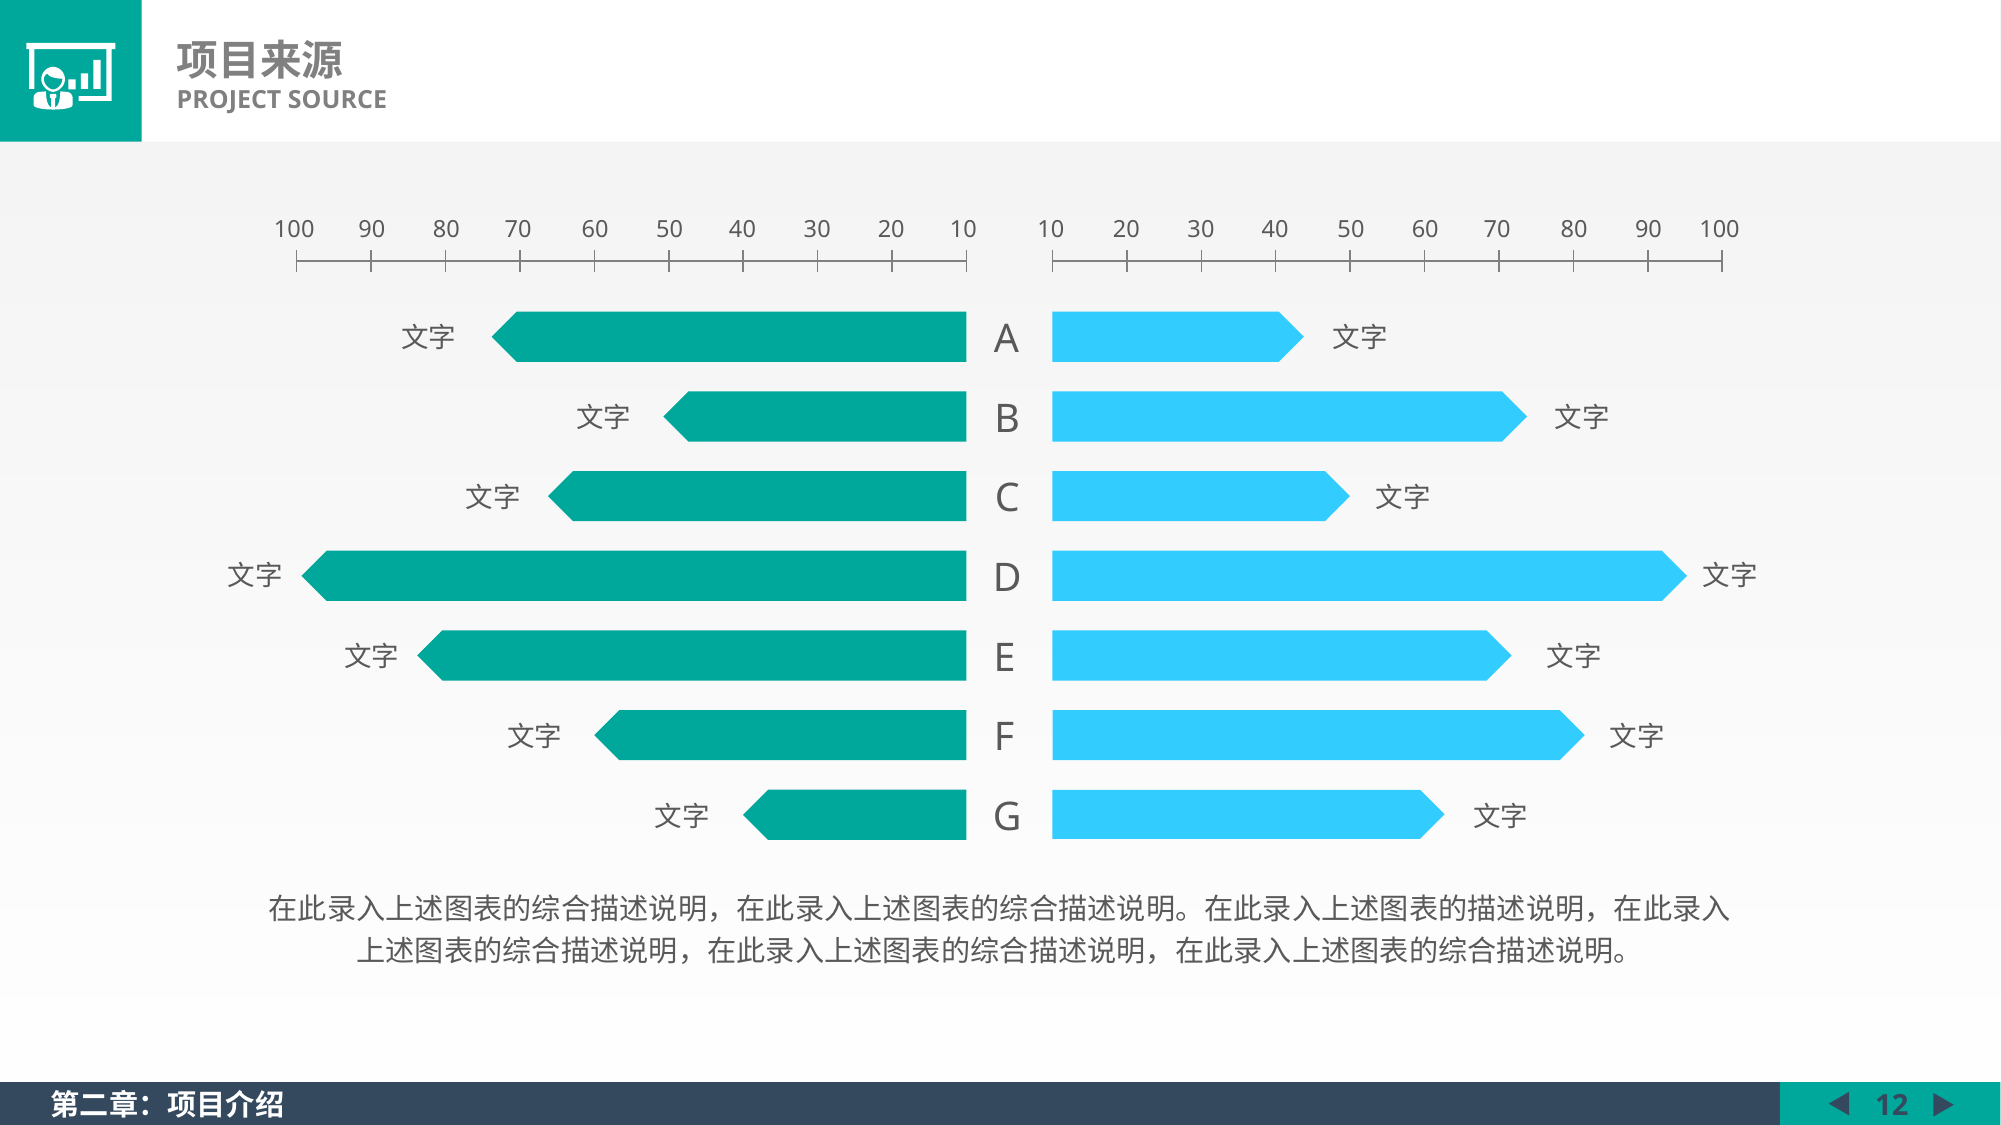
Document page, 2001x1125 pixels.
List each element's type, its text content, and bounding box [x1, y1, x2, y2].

text_box 文字 [1595, 711, 1680, 760]
text_box [144, 0, 2001, 144]
text_box 文字 [1361, 472, 1446, 521]
text_box A [978, 305, 1034, 368]
text_box 项目来源 PROJECT SOURCE [161, 59, 859, 138]
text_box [1052, 249, 1723, 273]
text_box 12 [1779, 1078, 2001, 1125]
text_box 文字 [492, 711, 578, 760]
text_box 100 [259, 206, 330, 250]
text_box [489, 309, 969, 364]
text_box 50 [1322, 206, 1380, 248]
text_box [296, 249, 967, 273]
text_box [33, 91, 73, 110]
text_box 文字 [1539, 392, 1625, 441]
text_box 30 [789, 206, 846, 248]
text_box [661, 389, 969, 444]
text_box [0, 0, 144, 144]
text_box 20 [1098, 206, 1155, 248]
text_box 60 [566, 206, 624, 248]
text_box [1050, 787, 1447, 841]
text_box D [978, 544, 1037, 607]
text_box 40 [1246, 206, 1304, 248]
text_box G [978, 783, 1037, 846]
text_box 10 [1022, 206, 1079, 250]
text_box [740, 787, 969, 843]
text_box 100 [1684, 206, 1755, 250]
text_box [1050, 548, 1687, 603]
text_box 30 [1172, 206, 1230, 248]
text_box [1050, 389, 1530, 444]
text_box B [979, 385, 1035, 448]
text_box 70 [1468, 206, 1526, 248]
text_box [299, 548, 969, 603]
text_box 文字 [450, 472, 536, 521]
text_box 文字 [1458, 790, 1544, 839]
text_box [592, 707, 969, 763]
text_box 80 [418, 206, 475, 248]
text_box 文字 [639, 790, 725, 839]
text_box 40 [714, 206, 771, 248]
text_box E [978, 624, 1031, 687]
text_box 文字 [213, 550, 298, 599]
text_box [1050, 309, 1307, 364]
text_box [1050, 468, 1353, 524]
text_box [1050, 628, 1514, 683]
text_box 在此录入上述图表的综合描述说明，在此录入上述图表的综合描述说明。在此录入上述图表的描述说明，在此录入上述图表的综合描述说明，在此录入上述图表的综合描述说明，在此录入上述图表的综合描述说明。 [245, 875, 1755, 975]
text_box 第二章：项目介绍 [0, 1078, 339, 1125]
text_box F [979, 704, 1030, 767]
text_box 文字 [1317, 312, 1403, 361]
text_box 90 [343, 206, 401, 248]
text_box [1050, 707, 1587, 763]
text_box 70 [489, 206, 547, 248]
text_box [26, 42, 116, 101]
text_box [339, 1080, 1778, 1125]
text_box [415, 628, 969, 683]
text_box 文字 [1687, 550, 1773, 599]
text_box [545, 468, 969, 524]
text_box 60 [1397, 206, 1454, 248]
text_box 文字 [386, 312, 472, 361]
text_box C [980, 465, 1035, 528]
text_box 文字 [1531, 631, 1617, 680]
text_box 80 [1545, 206, 1603, 248]
text_box 90 [1620, 206, 1677, 248]
text_box 50 [641, 206, 698, 248]
text_box 20 [863, 206, 920, 248]
text_box 文字 [329, 631, 415, 680]
text_box 10 [934, 206, 992, 250]
text_box 文字 [561, 392, 647, 441]
